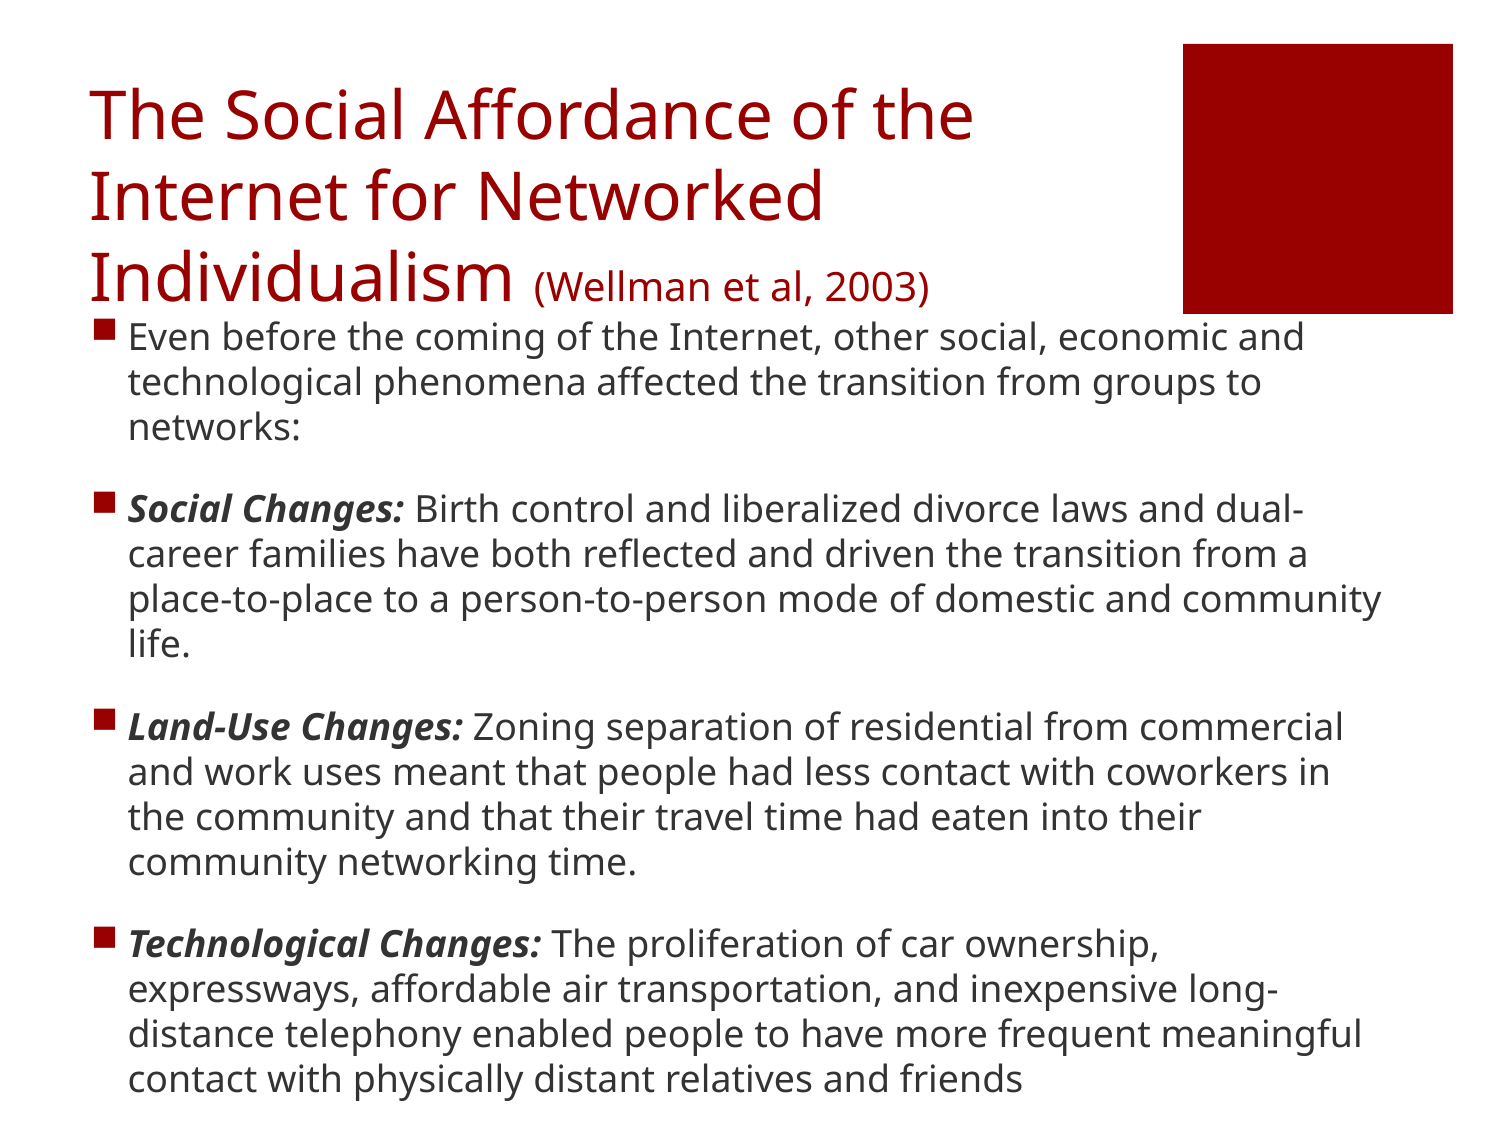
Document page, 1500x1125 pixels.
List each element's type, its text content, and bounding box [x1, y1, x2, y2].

list Even before the coming of the Internet, other social, economic and technological phenomena affected the transition from groups to networks: Social Changes: Birth control and liberalized divorce laws and dual-career families have both reflected and driven the transition from a place-to-place to a person-to-person mode of domestic and community life. Land-Use Changes: Zoning separation of residential from commercial and work uses meant that people had less contact with coworkers in the community and that their travel time had eaten into their community networking time. Technological Changes: The proliferation of car ownership, expressways, affordable air transportation, and inexpensive long-distance telephony enabled people to have more frequent meaningful contact with physically distant relatives and friends [75, 305, 1404, 1025]
text_box The Social Affordance of the Internet for Networked Individualism (Wellman et al, 2003) [74, 64, 1174, 324]
